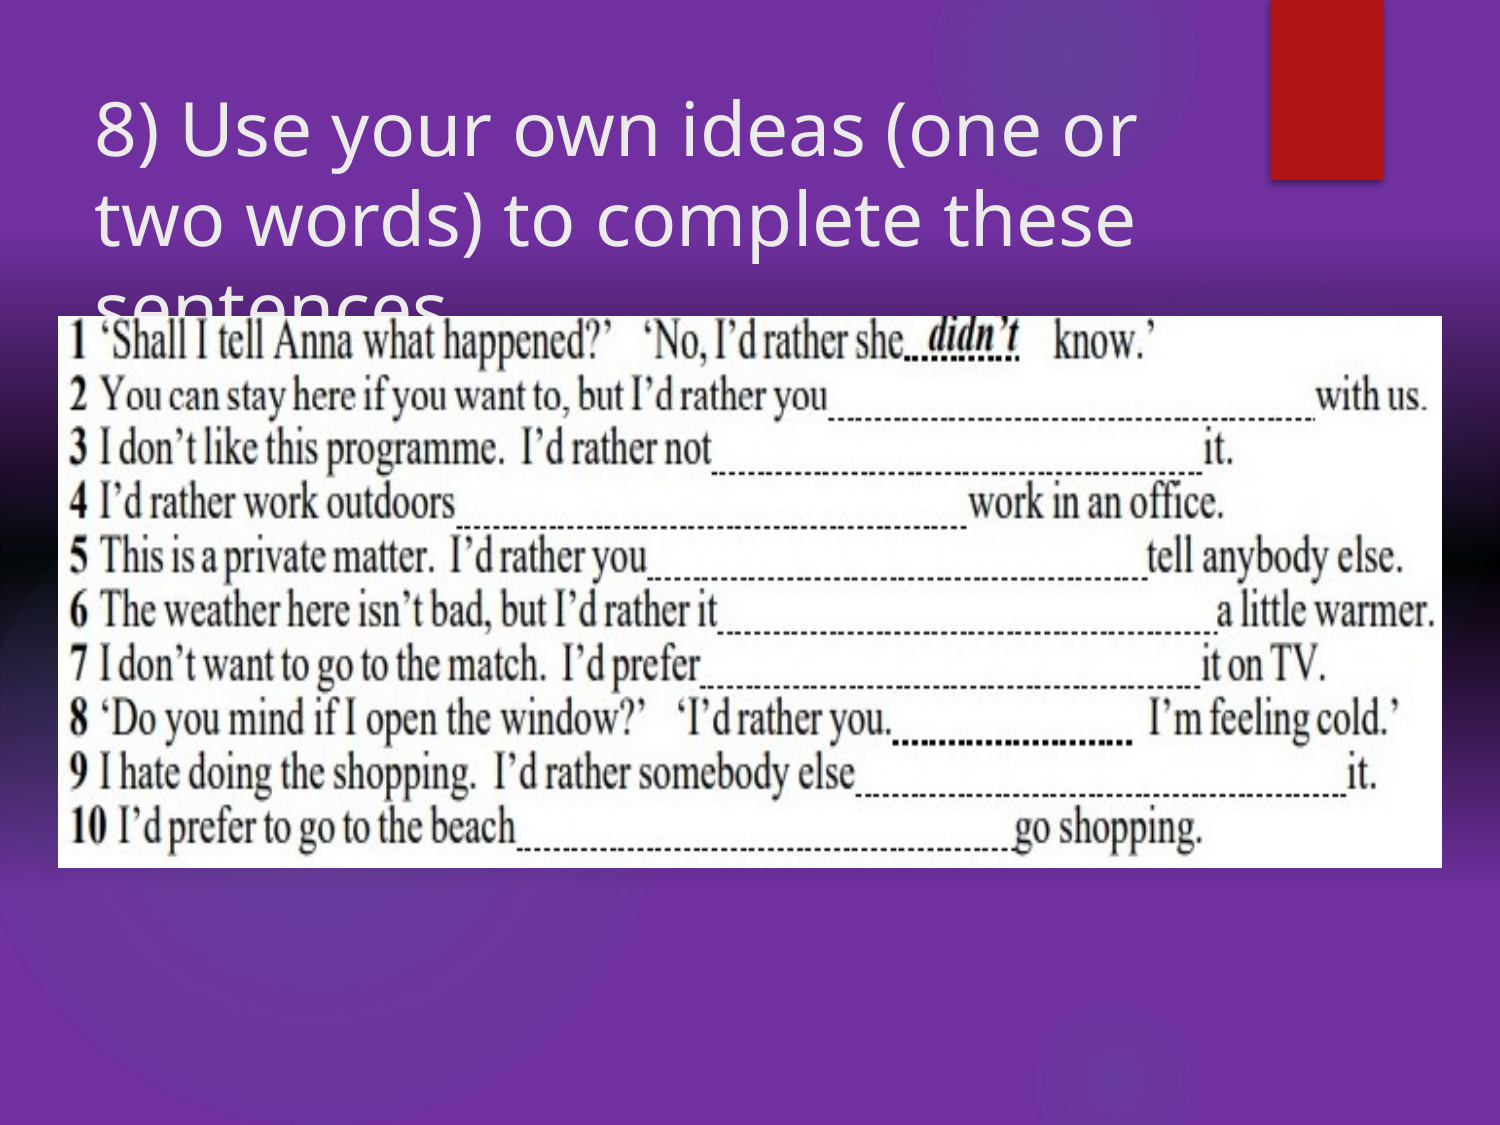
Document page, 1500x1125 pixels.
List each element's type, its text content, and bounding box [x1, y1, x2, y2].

title 8) Use your own ideas (one or two words) to complete these sentences. [79, 74, 1237, 304]
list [58, 316, 1442, 868]
